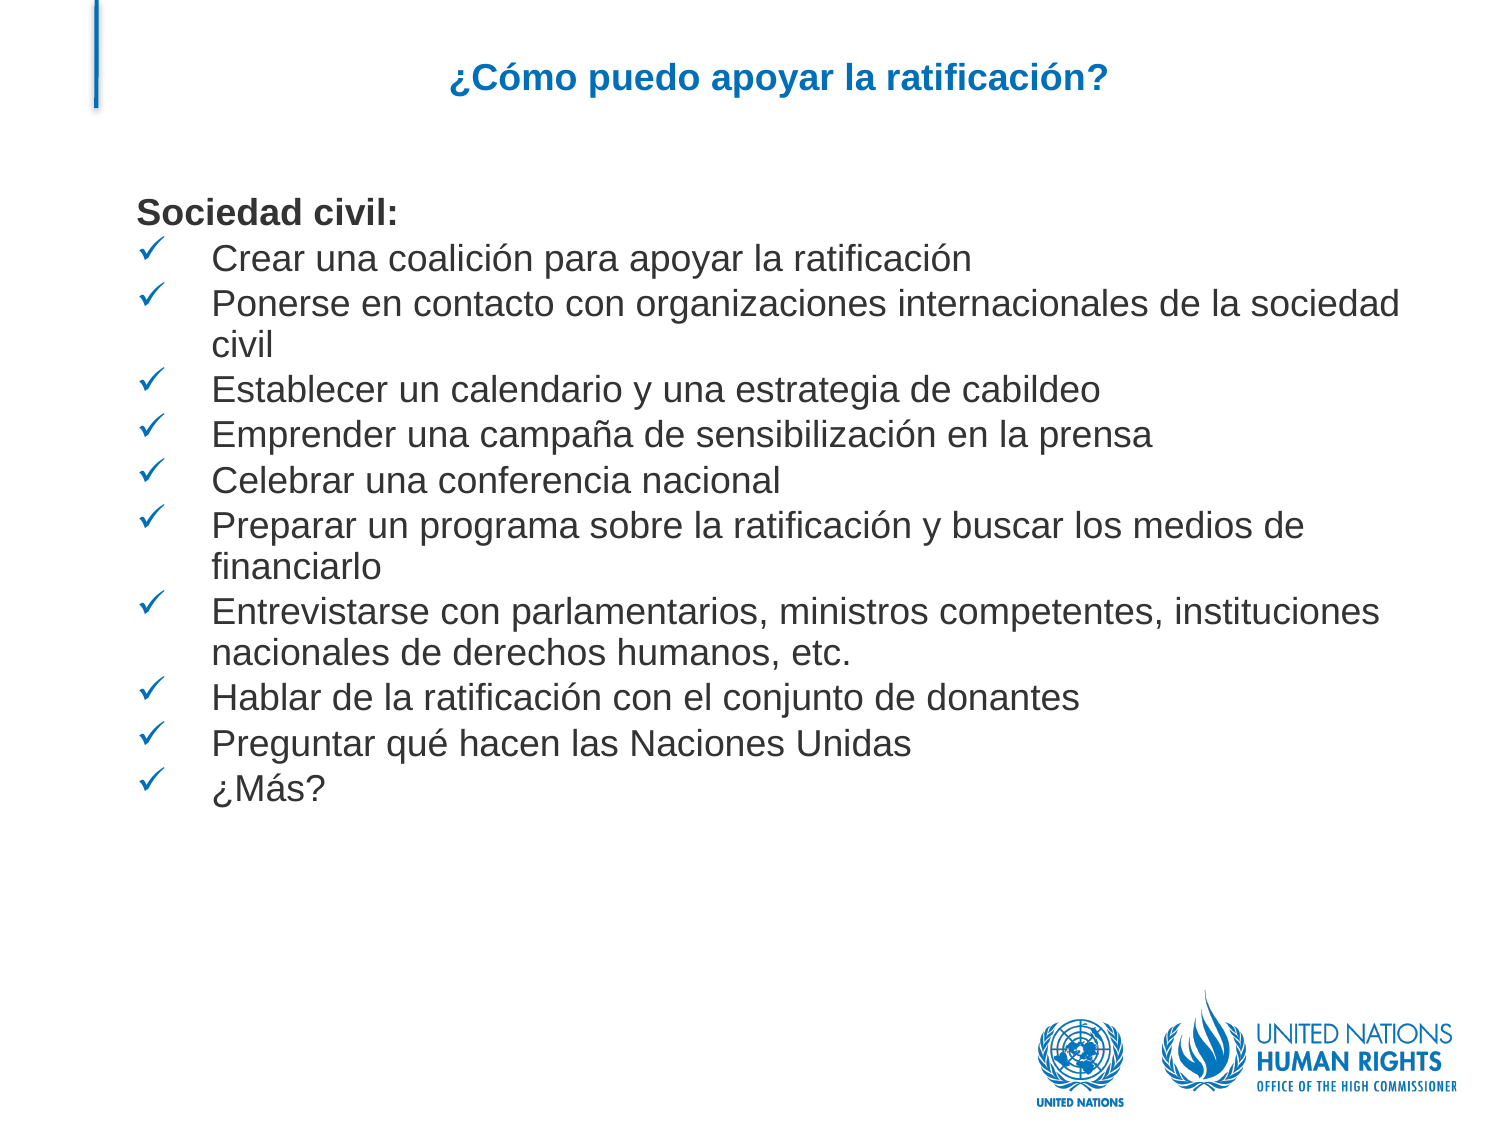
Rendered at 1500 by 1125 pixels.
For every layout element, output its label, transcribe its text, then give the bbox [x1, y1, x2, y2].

text_box Sociedad civil: Crear una coalición para apoyar la ratificación Ponerse en contacto con organizaciones internacionales de la sociedad civil Establecer un calendario y una estrategia de cabildeo Emprender una campaña de sensibilización en la prensa Celebrar una conferencia nacional Preparar un programa sobre la ratificación y buscar los medios de financiarlo Entrevistarse con parlamentarios, ministros competentes, instituciones nacionales de derechos humanos, etc. Hablar de la ratificación con el conjunto de donantes Preguntar qué hacen las Naciones Unidas ¿Más? [121, 185, 1437, 998]
picture [1037, 990, 1457, 1107]
title ¿Cómo puedo apoyar la ratificación? [121, 45, 1437, 169]
